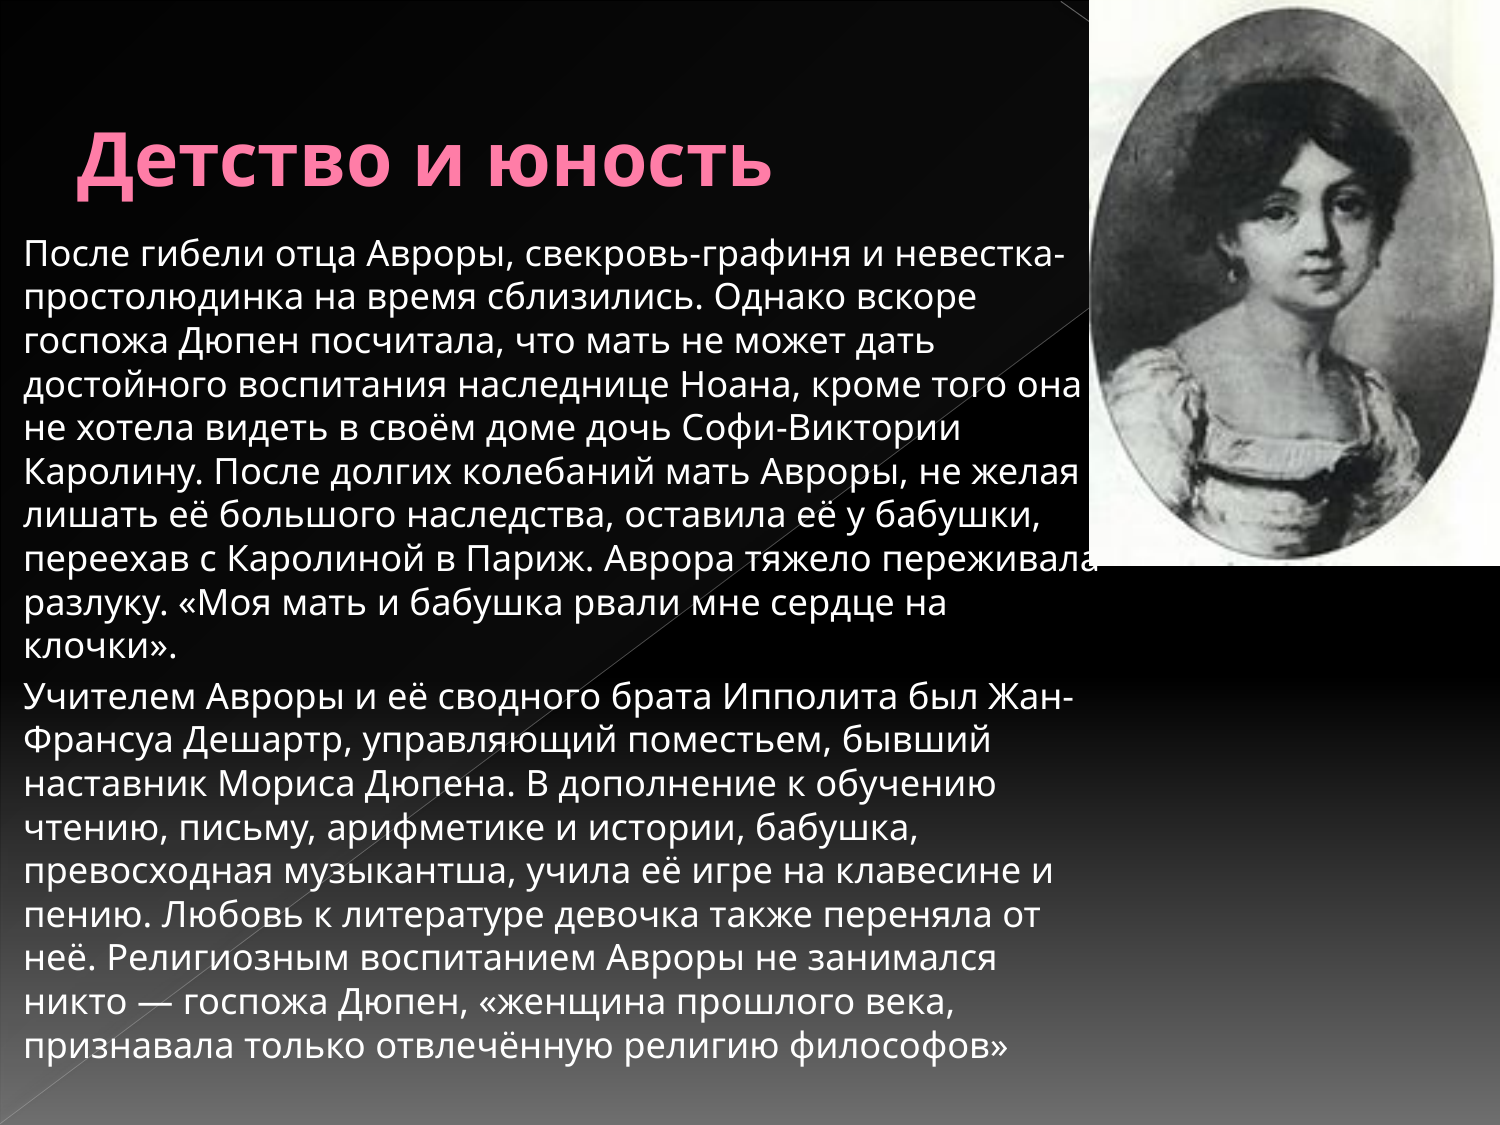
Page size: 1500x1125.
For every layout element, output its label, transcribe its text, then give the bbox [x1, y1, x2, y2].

picture [1089, 0, 1500, 567]
title Детство и юность [62, 44, 1080, 222]
list После гибели отца Авроры, свекровь-графиня и невестка-простолюдинка на время сблизились. Однако вскоре госпожа Дюпен посчитала, что мать не может дать достойного воспитания наследнице Ноана, кроме того она не хотела видеть в своём доме дочь Софи-Виктории Каролину. После долгих колебаний мать Авроры, не желая лишать её большого наследства, оставила её у бабушки, переехав с Каролиной в Париж. Аврора тяжело переживала разлуку. «Моя мать и бабушка рвали мне сердце на клочки». Учителем Авроры и её сводного брата Ипполита был Жан-Франсуа Дешартр, управляющий поместьем, бывший наставник Мориса Дюпена. В дополнение к обучению чтению, письму, арифметике и истории, бабушка, превосходная музыкантша, учила её игре на клавесине и пению. Любовь к литературе девочка также переняла от неё. Религиозным воспитанием Авроры не занимался никто — госпожа Дюпен, «женщина прошлого века, признавала только отвлечённую религию философов» [0, 222, 1125, 1079]
